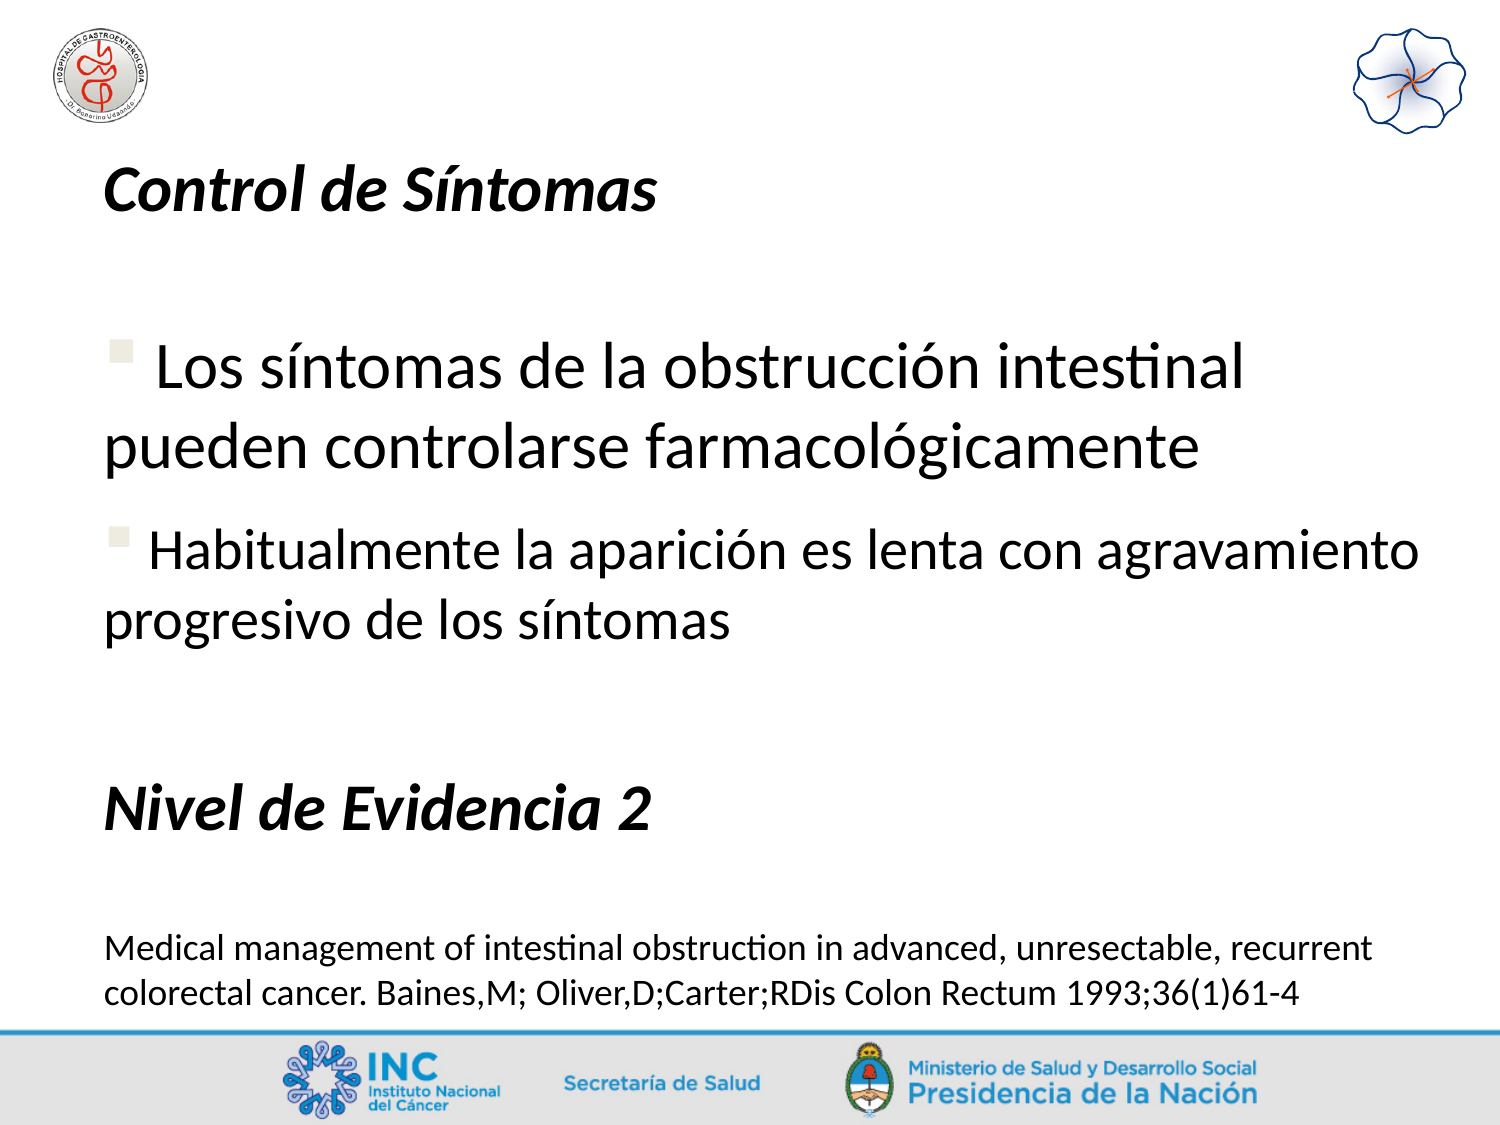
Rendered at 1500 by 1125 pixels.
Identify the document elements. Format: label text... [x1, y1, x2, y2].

picture [0, 1027, 1500, 1125]
text_box Control de Síntomas [88, 137, 1329, 232]
text_box Los síntomas de la obstrucción intestinal pueden controlarse farmacológicamente Habitualmente la aparición es lenta con agravamiento progresivo de los síntomas Nivel de Evidencia 2 [88, 314, 1460, 852]
picture [1352, 28, 1467, 135]
text_box Medical management of intestinal obstruction in advanced, unresectable, recurrent colorectal cancer. Baines,M; Oliver,D;Carter;RDis Colon Rectum 1993;36(1)61-4 [89, 915, 1460, 1026]
picture [52, 28, 148, 124]
